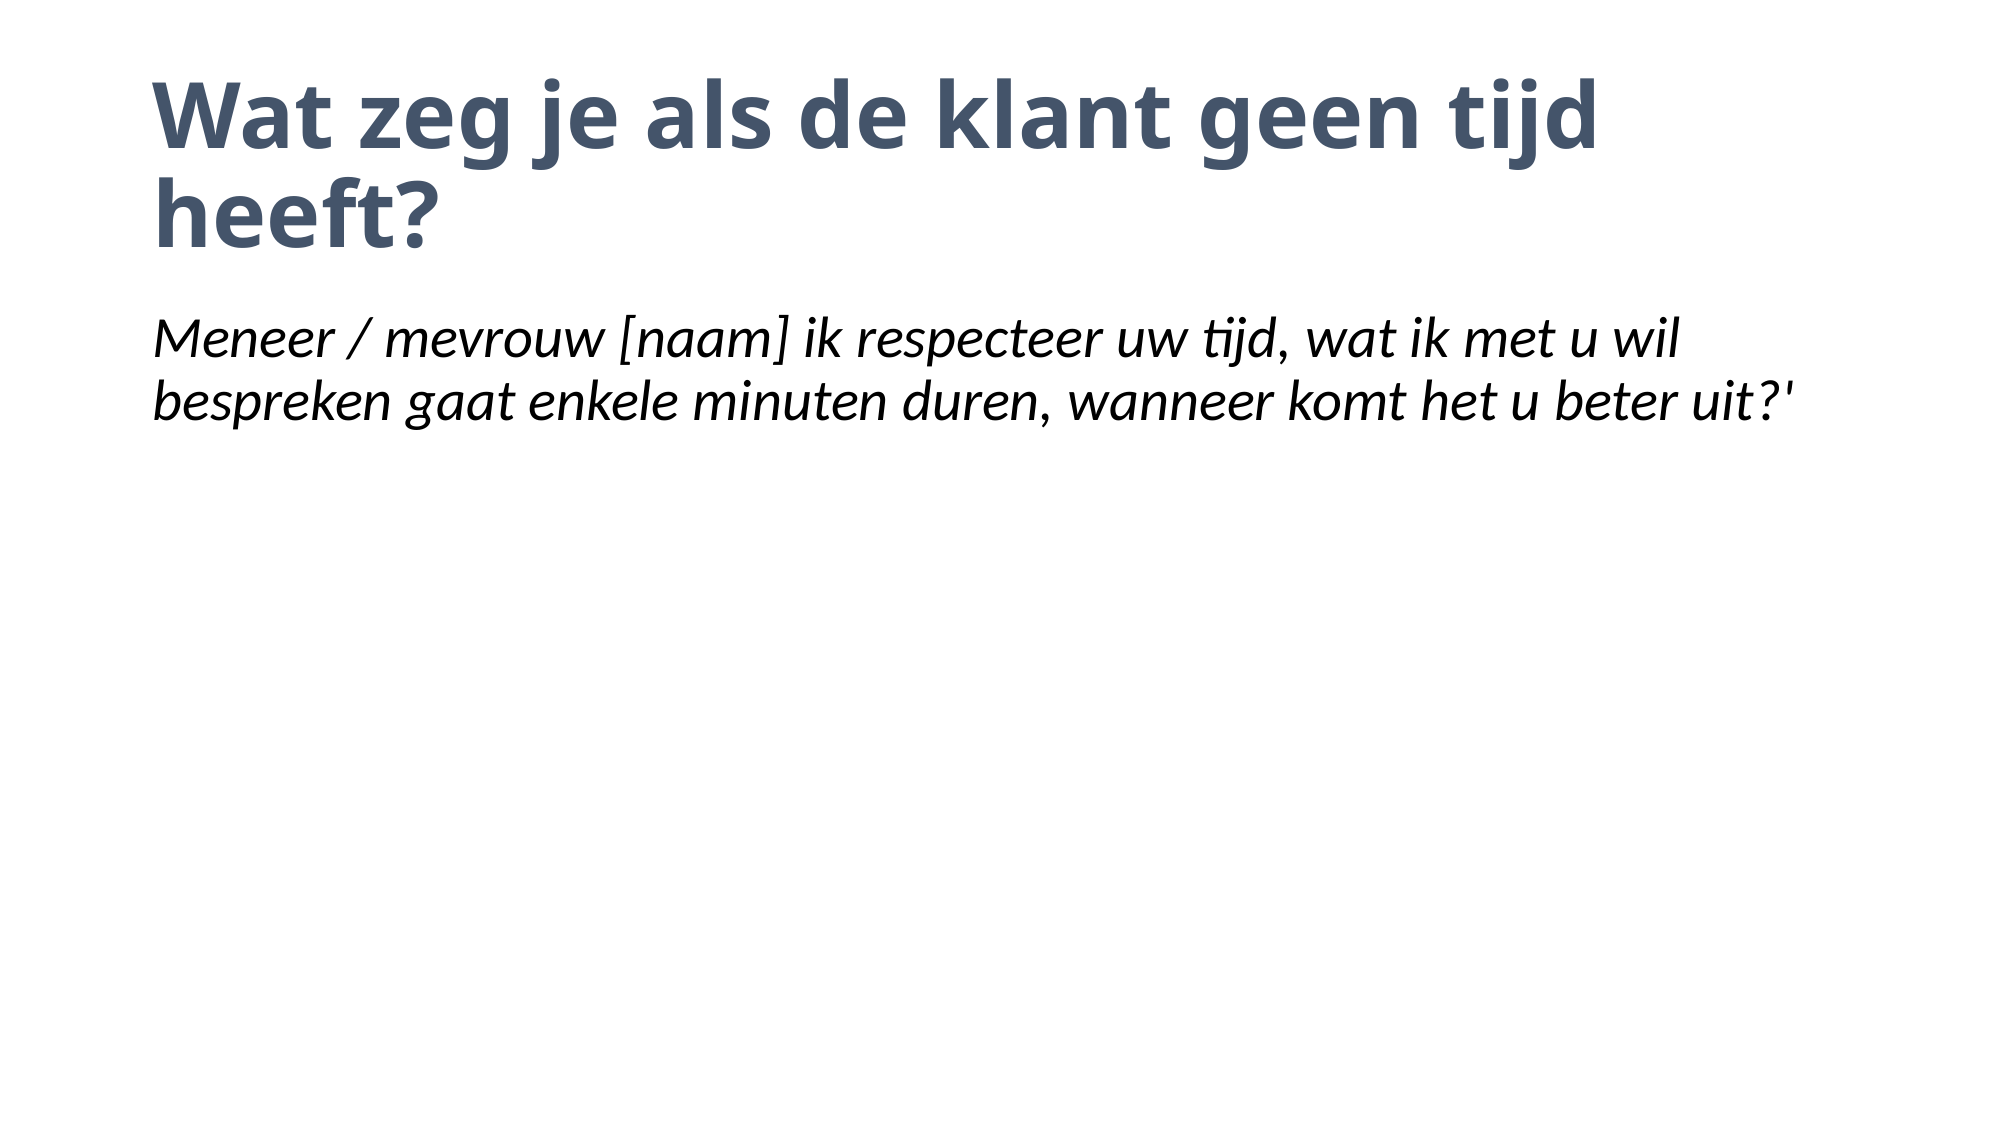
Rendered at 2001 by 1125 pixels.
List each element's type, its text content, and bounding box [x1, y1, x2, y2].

list Meneer / mevrouw [naam] ik respecteer uw tijd, wat ik met u wil bespreken gaat enkele minuten duren, wanneer komt het u beter uit?' [137, 299, 1863, 1014]
title Wat zeg je als de klant geen tijd heeft? [137, 59, 1863, 278]
